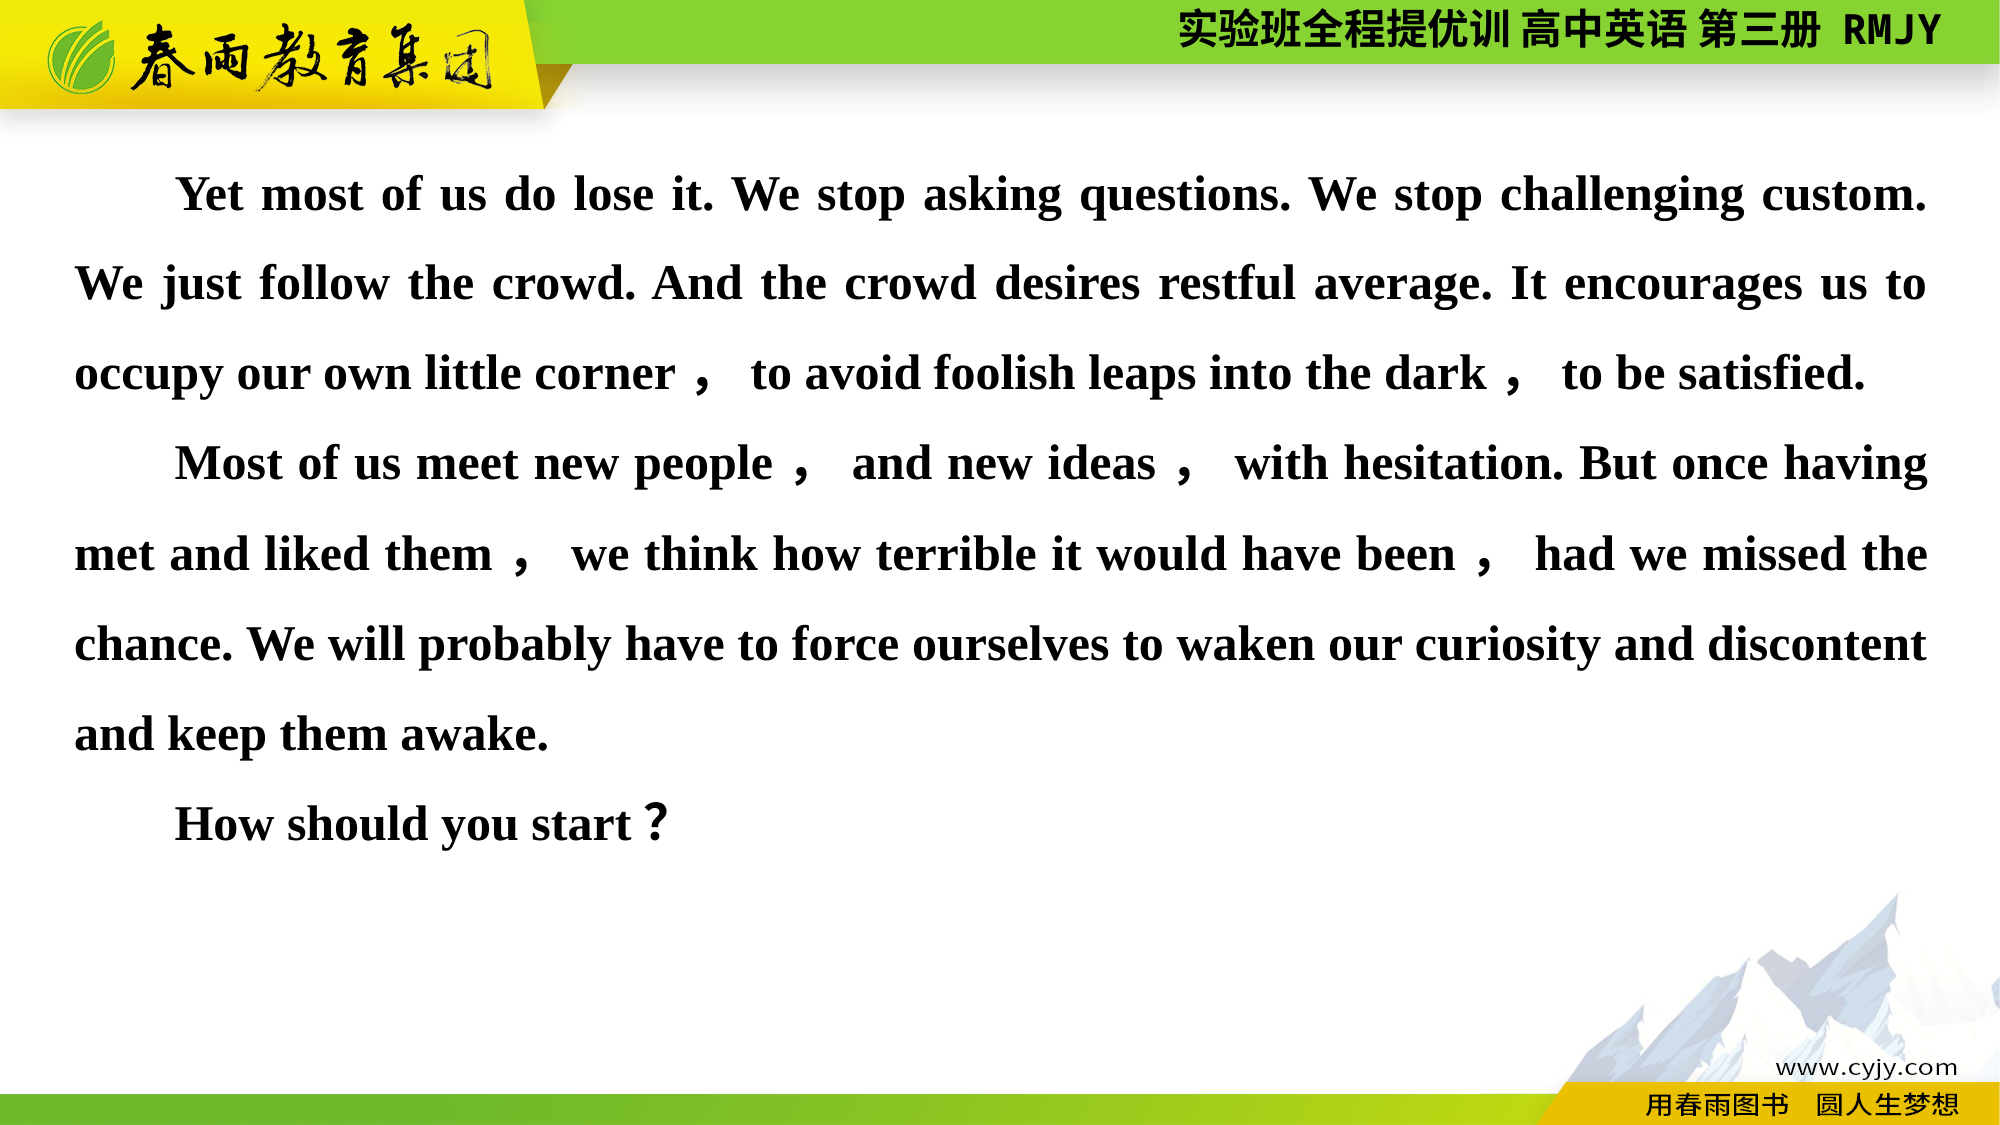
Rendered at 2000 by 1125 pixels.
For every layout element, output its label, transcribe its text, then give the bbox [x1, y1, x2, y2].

picture [0, 0, 2000, 1125]
list Yet most of us do lose it. We stop asking questions. We stop challenging custom. We just follow the crowd. And the crowd desires restful average. It encourages us to occupy our own little corner，to avoid foolish leaps into the dark，to be satisfied. Most of us meet new people，and new ideas，with hesitation. But once having met and liked them，we think how terrible it would have been，had we missed the chance. We will probably have to force ourselves to waken our curiosity and discontent and keep them awake. How should you start？ [59, 122, 1944, 865]
